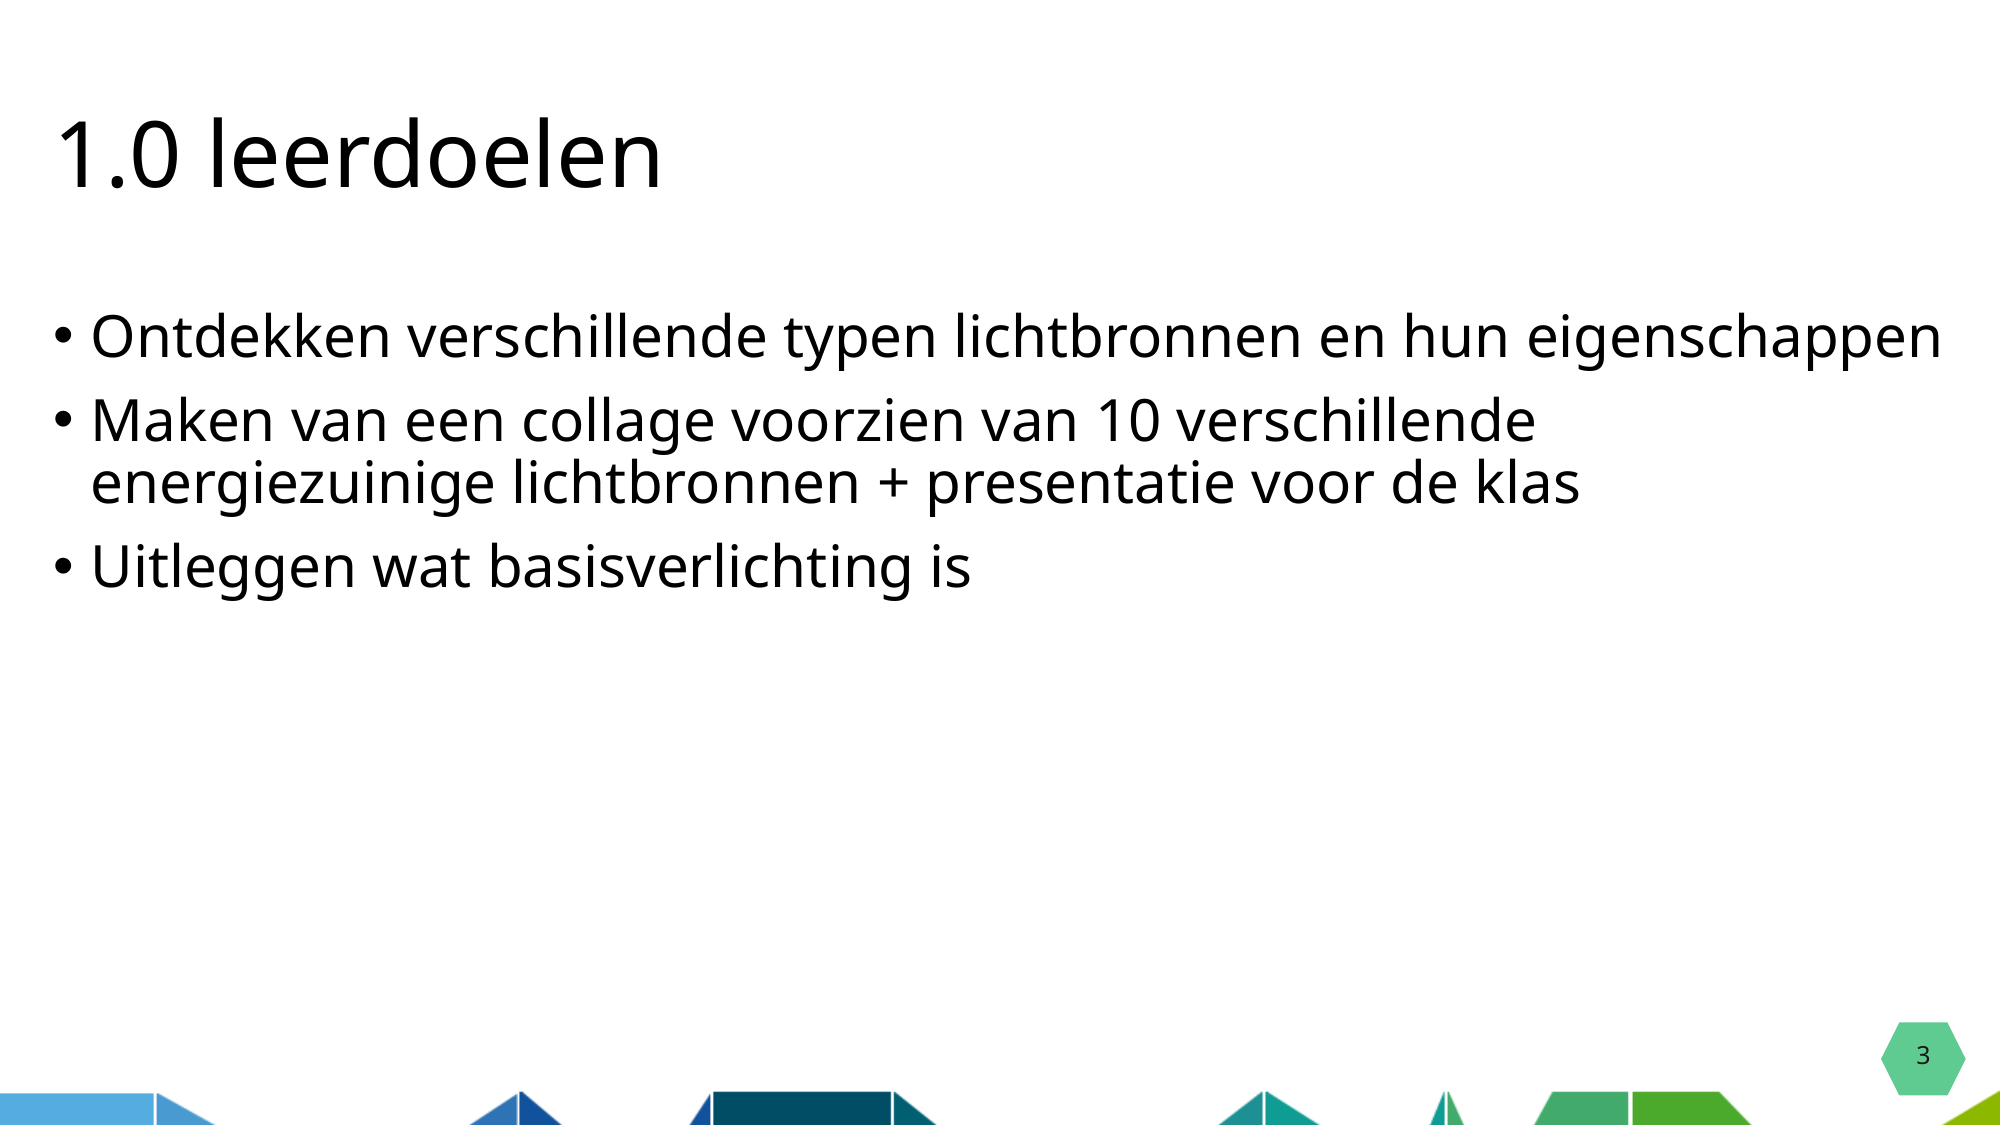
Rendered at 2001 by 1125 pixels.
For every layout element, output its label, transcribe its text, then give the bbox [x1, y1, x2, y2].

picture [0, 1086, 2000, 1125]
list Ontdekken verschillende typen lichtbronnen en hun eigenschappen Maken van een collage voorzien van 10 verschillende energiezuinige lichtbronnen + presentatie voor de klas Uitleggen wat basisverlichting is [38, 299, 1962, 1014]
title 1.0 leerdoelen [38, 38, 1962, 278]
slide_number 3 [1884, 1026, 1962, 1087]
